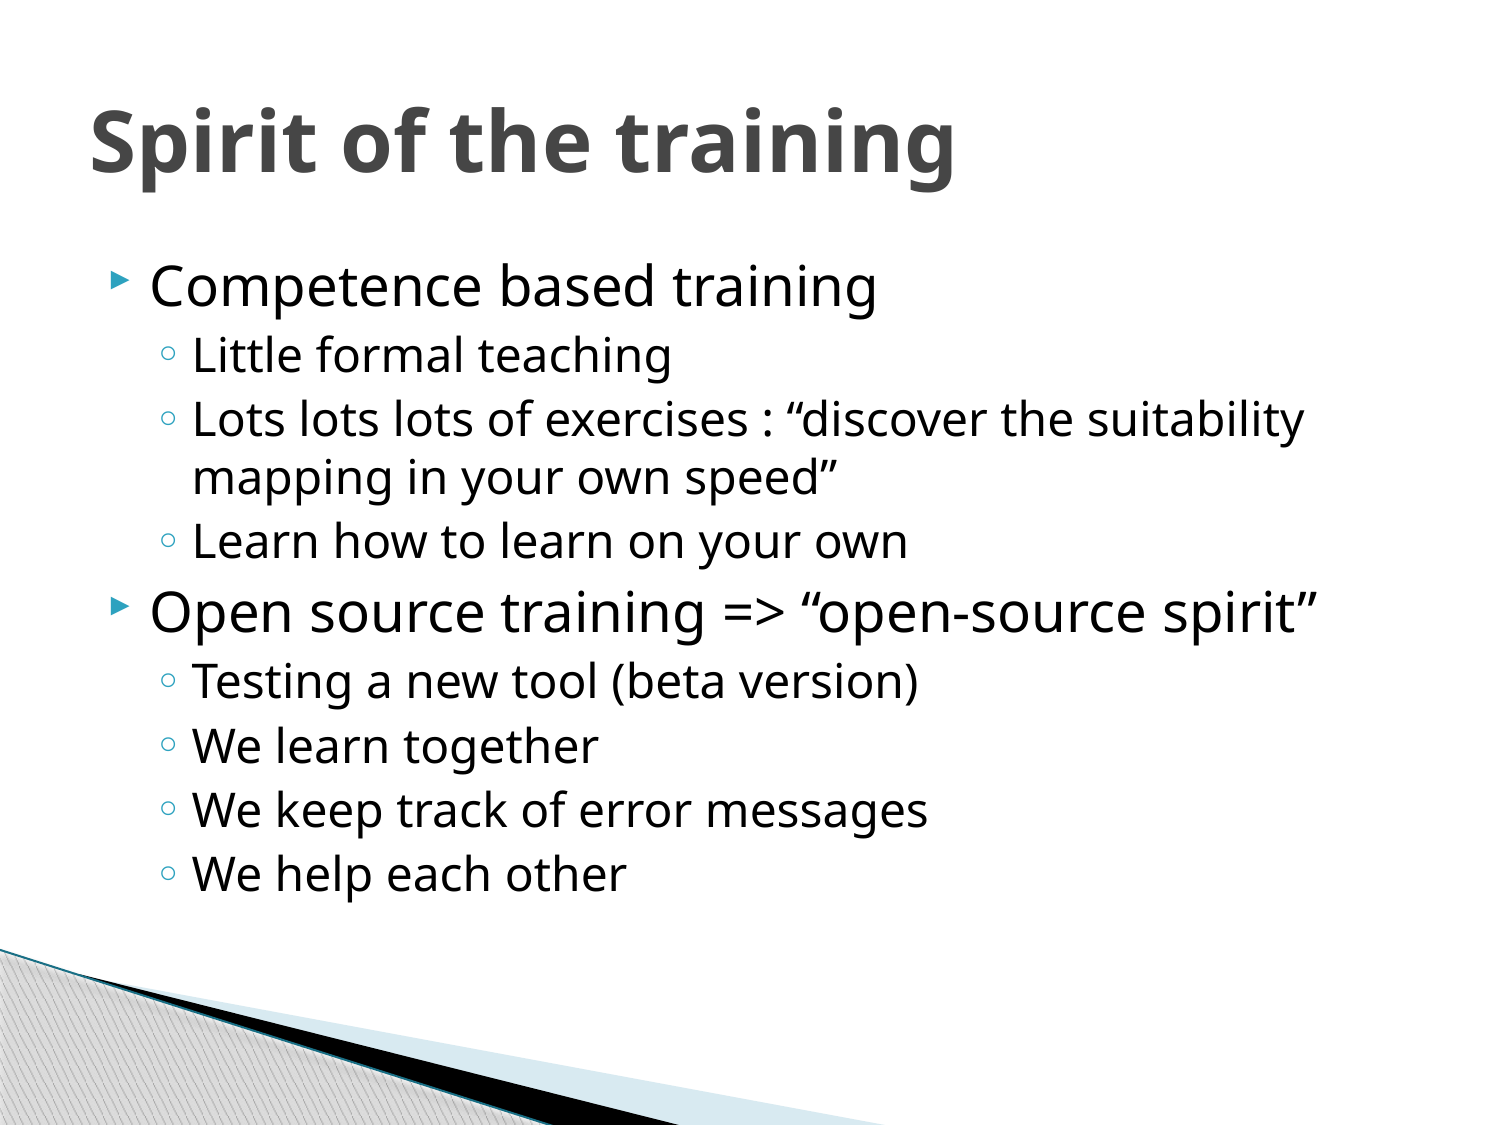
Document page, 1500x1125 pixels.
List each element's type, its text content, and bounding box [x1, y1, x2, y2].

title Spirit of the training [75, 45, 1425, 233]
list Competence based training Little formal teaching Lots lots lots of exercises : “discover the suitability mapping in your own speed” Learn how to learn on your own Open source training => “open-source spirit” Testing a new tool (beta version) We learn together We keep track of error messages We help each other [75, 243, 1425, 986]
